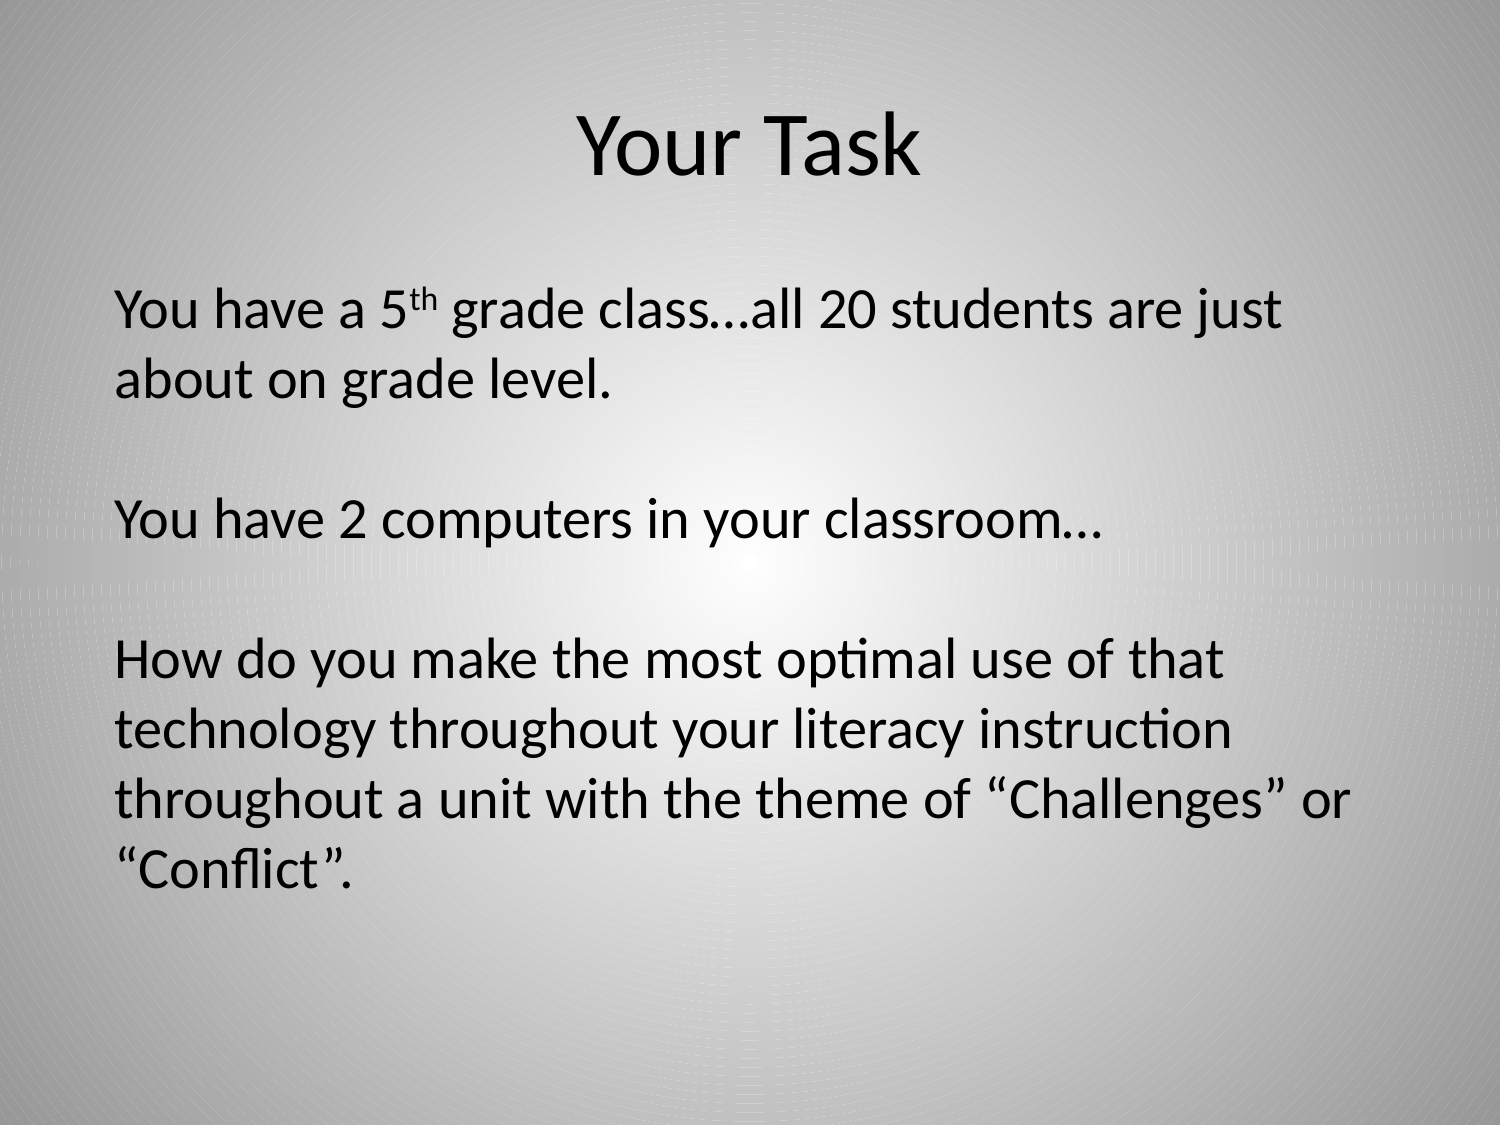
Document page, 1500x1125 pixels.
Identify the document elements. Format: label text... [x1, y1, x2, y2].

text_box [62, 224, 1450, 331]
text_box You have a 5th grade class…all 20 students are just about on grade level. You have 2 computers in your classroom… How do you make the most optimal use of that technology throughout your literacy instruction throughout a unit with the theme of “Challenges” or “Conflict”. [99, 262, 1450, 908]
title Your Task [75, 45, 1425, 224]
